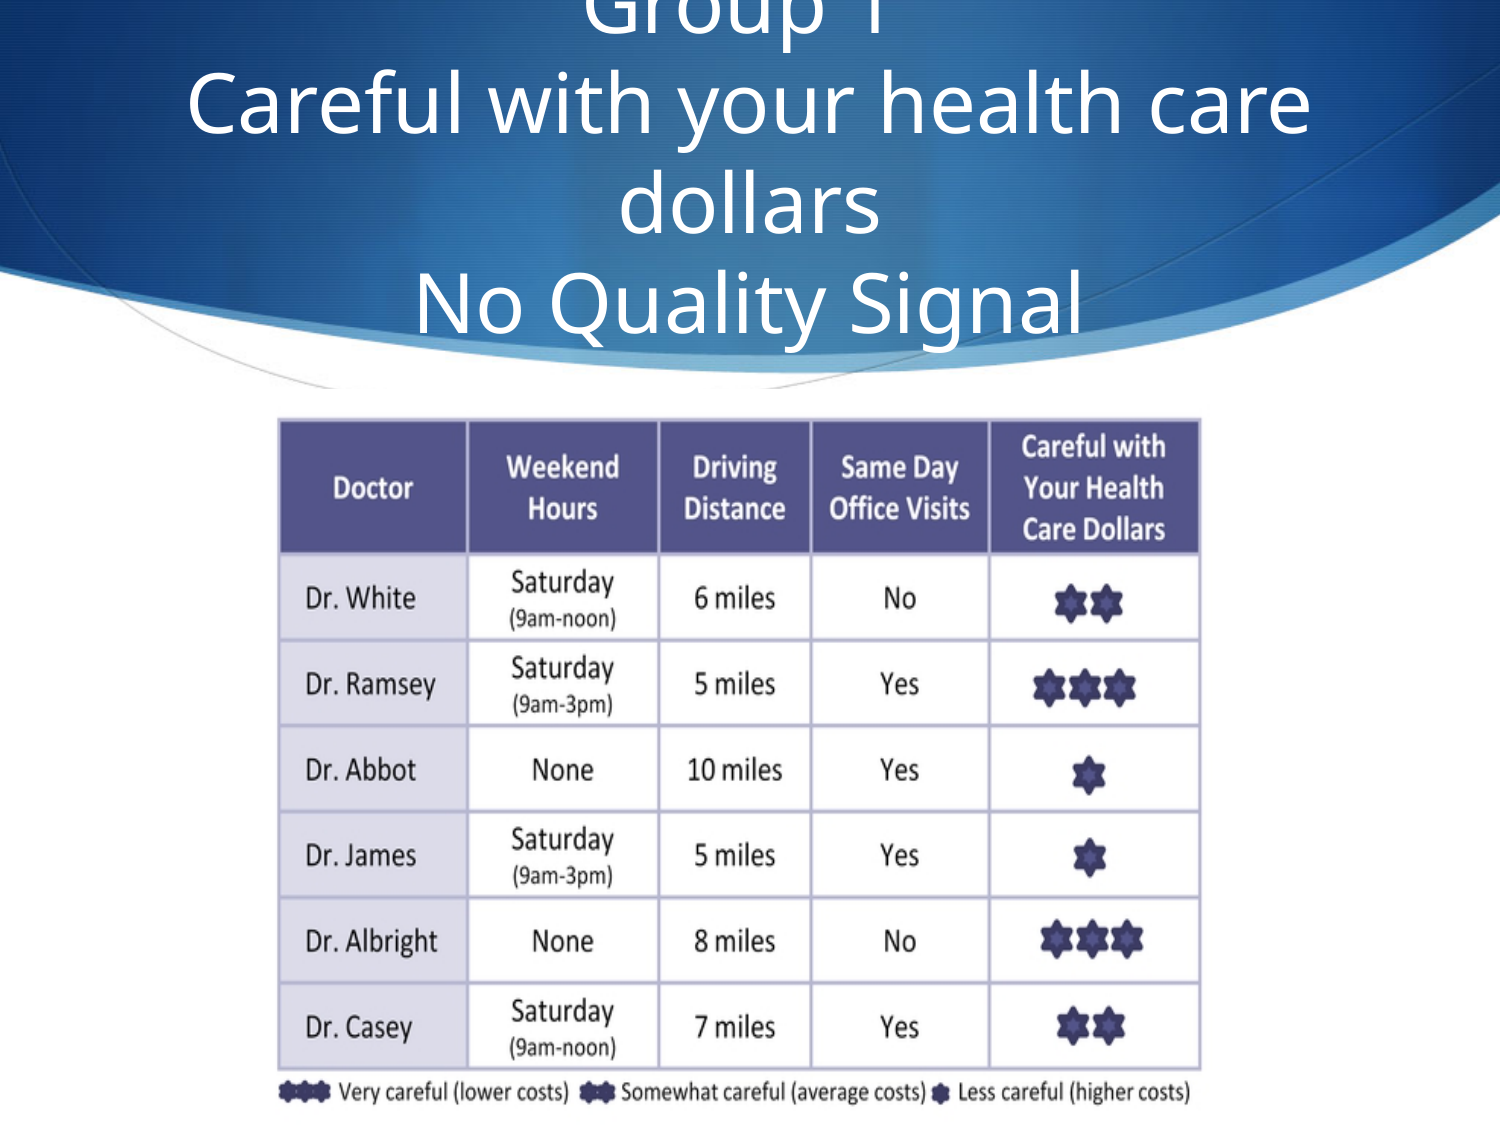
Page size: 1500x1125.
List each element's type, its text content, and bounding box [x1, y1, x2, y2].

title Group 1 Careful with your health care dollars No Quality Signal [75, 56, 1425, 245]
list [23, 389, 1500, 1125]
picture [0, 0, 1500, 1125]
